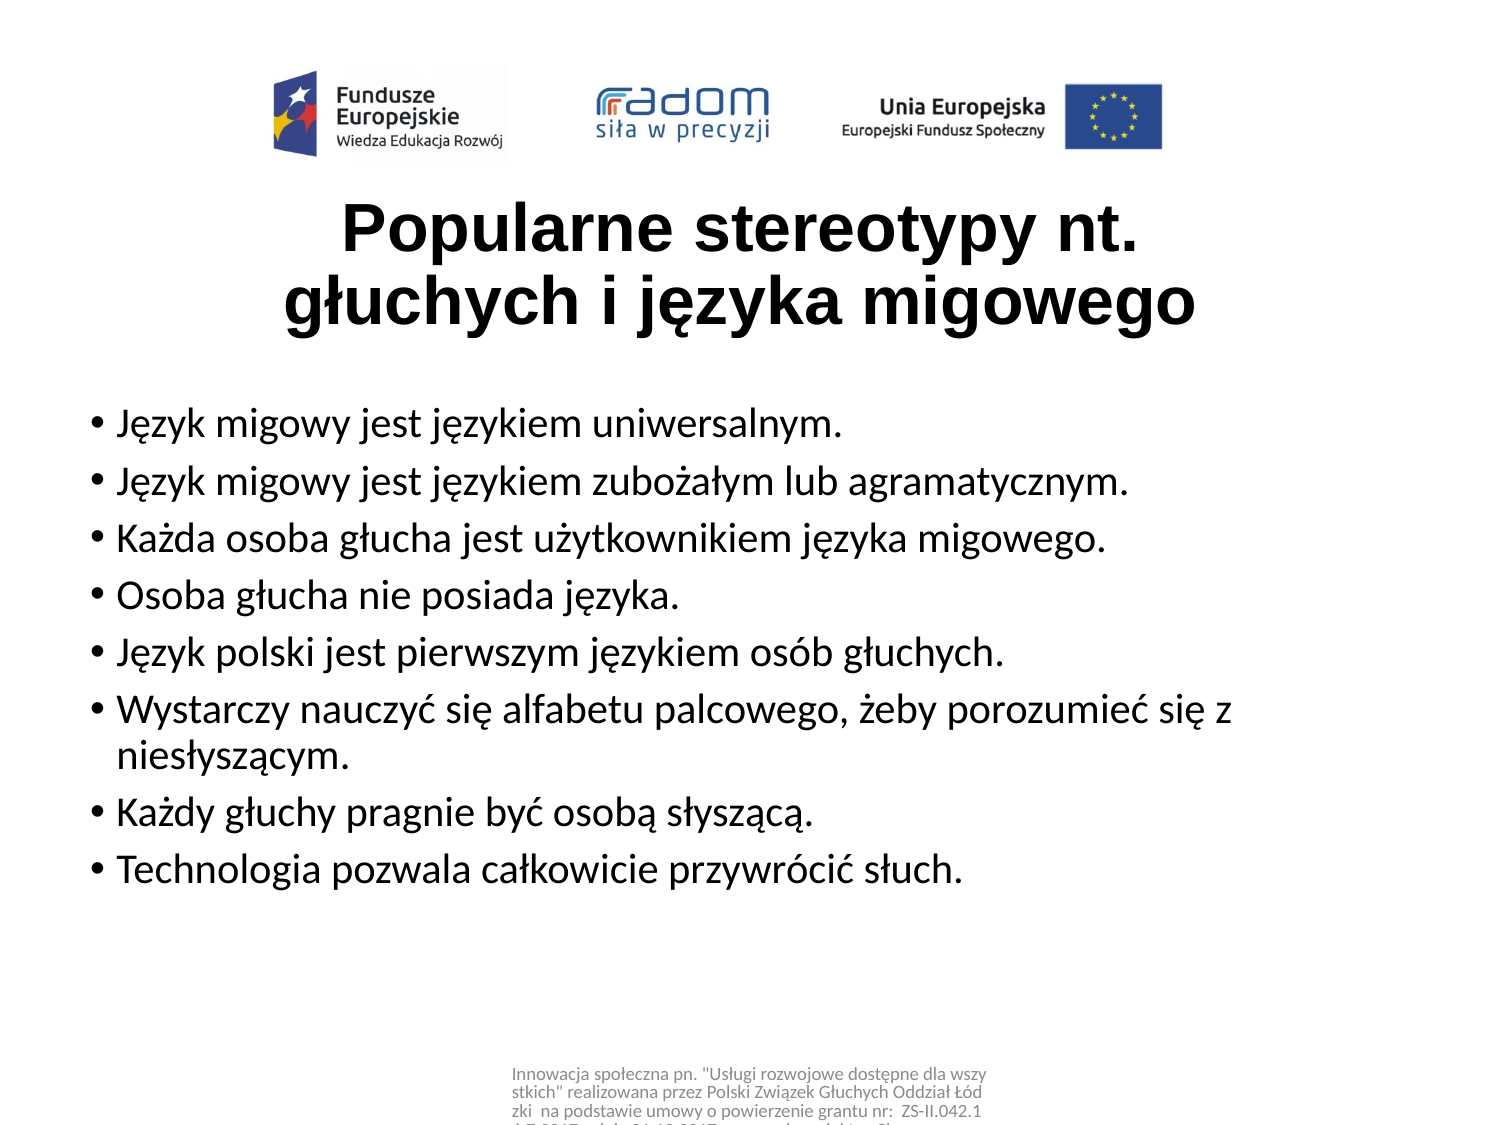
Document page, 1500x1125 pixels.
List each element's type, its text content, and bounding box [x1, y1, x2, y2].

list Język migowy jest językiem uniwersalnym. Język migowy jest językiem zubożałym lub agramatycznym. Każda osoba głucha jest użytkownikiem języka migowego. Osoba głucha nie posiada języka. Język polski jest pierwszym językiem osób głuchych. Wystarczy nauczyć się alfabetu palcowego, żeby porozumieć się z niesłyszącym. Każdy głuchy pragnie być osobą słyszącą. Technologia pozwala całkowicie przywrócić słuch. [75, 393, 1425, 902]
footer Innowacja społeczna pn. "Usługi rozwojowe dostępne dla wszystkich" realizowana przez Polski Związek Głuchych Oddział Łódzki na podstawie umowy o powierzenie grantu nr: ZS-II.042.16.7.2017 z dnia 21.12.2017 w ramach projektu „Chcemy pracować – innowacje w zakresie usług opiekuńczych dla osób zależnych” realizowanego przez Gminę Miasta Radomia w ramach programu Operacyjnego Wiedza Edukacja Rozwój 2014-2020 współfinansowanego ze środków Europejskiego Funduszu Społecznego IV Oś Priorytetowa POWER, Działanie 4.1: Innowacje społeczne [496, 1042, 1004, 1103]
picture [267, 61, 1183, 171]
title Popularne stereotypy nt. głuchych i języka migowego [81, 184, 1419, 347]
